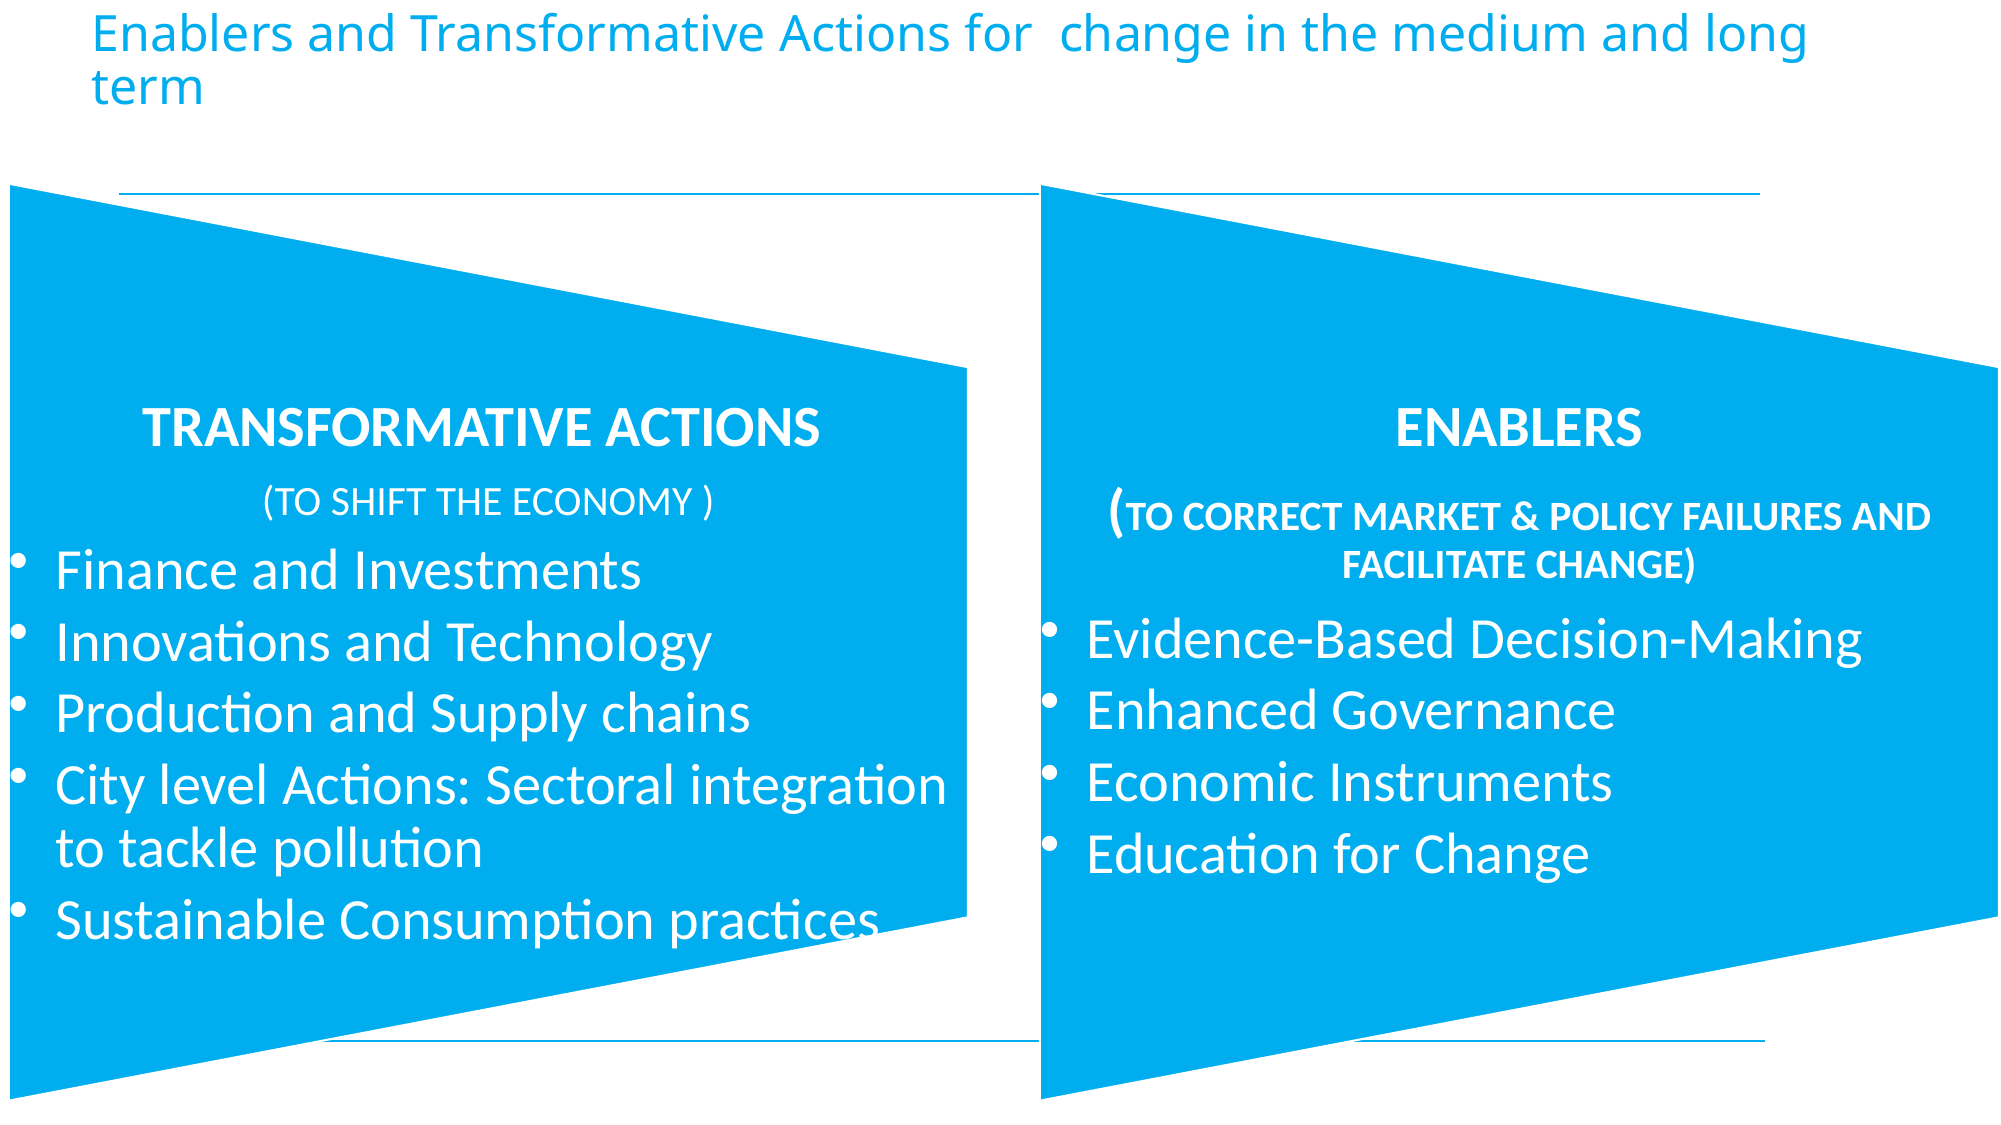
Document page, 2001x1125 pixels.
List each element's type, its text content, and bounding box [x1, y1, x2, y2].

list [7, 183, 2000, 1101]
title Enablers and Transformative Actions for change in the medium and long term [76, 0, 1863, 124]
